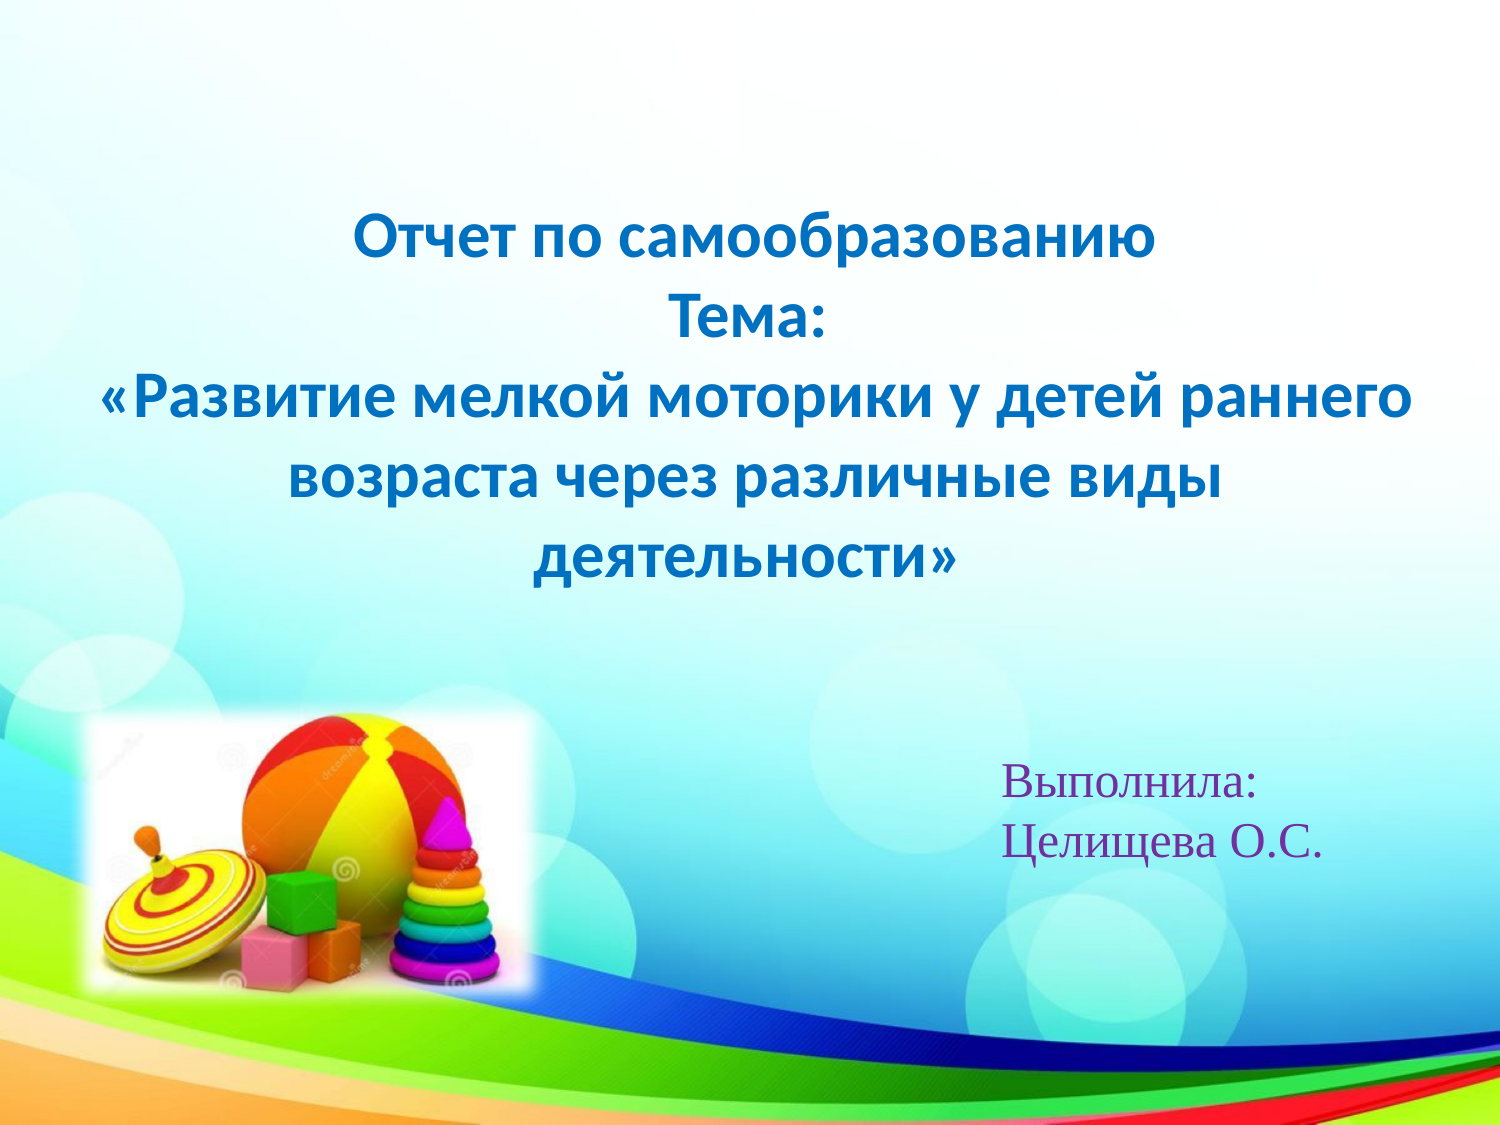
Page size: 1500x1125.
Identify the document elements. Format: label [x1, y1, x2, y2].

picture [64, 692, 553, 1012]
list [0, 0, 1500, 1125]
